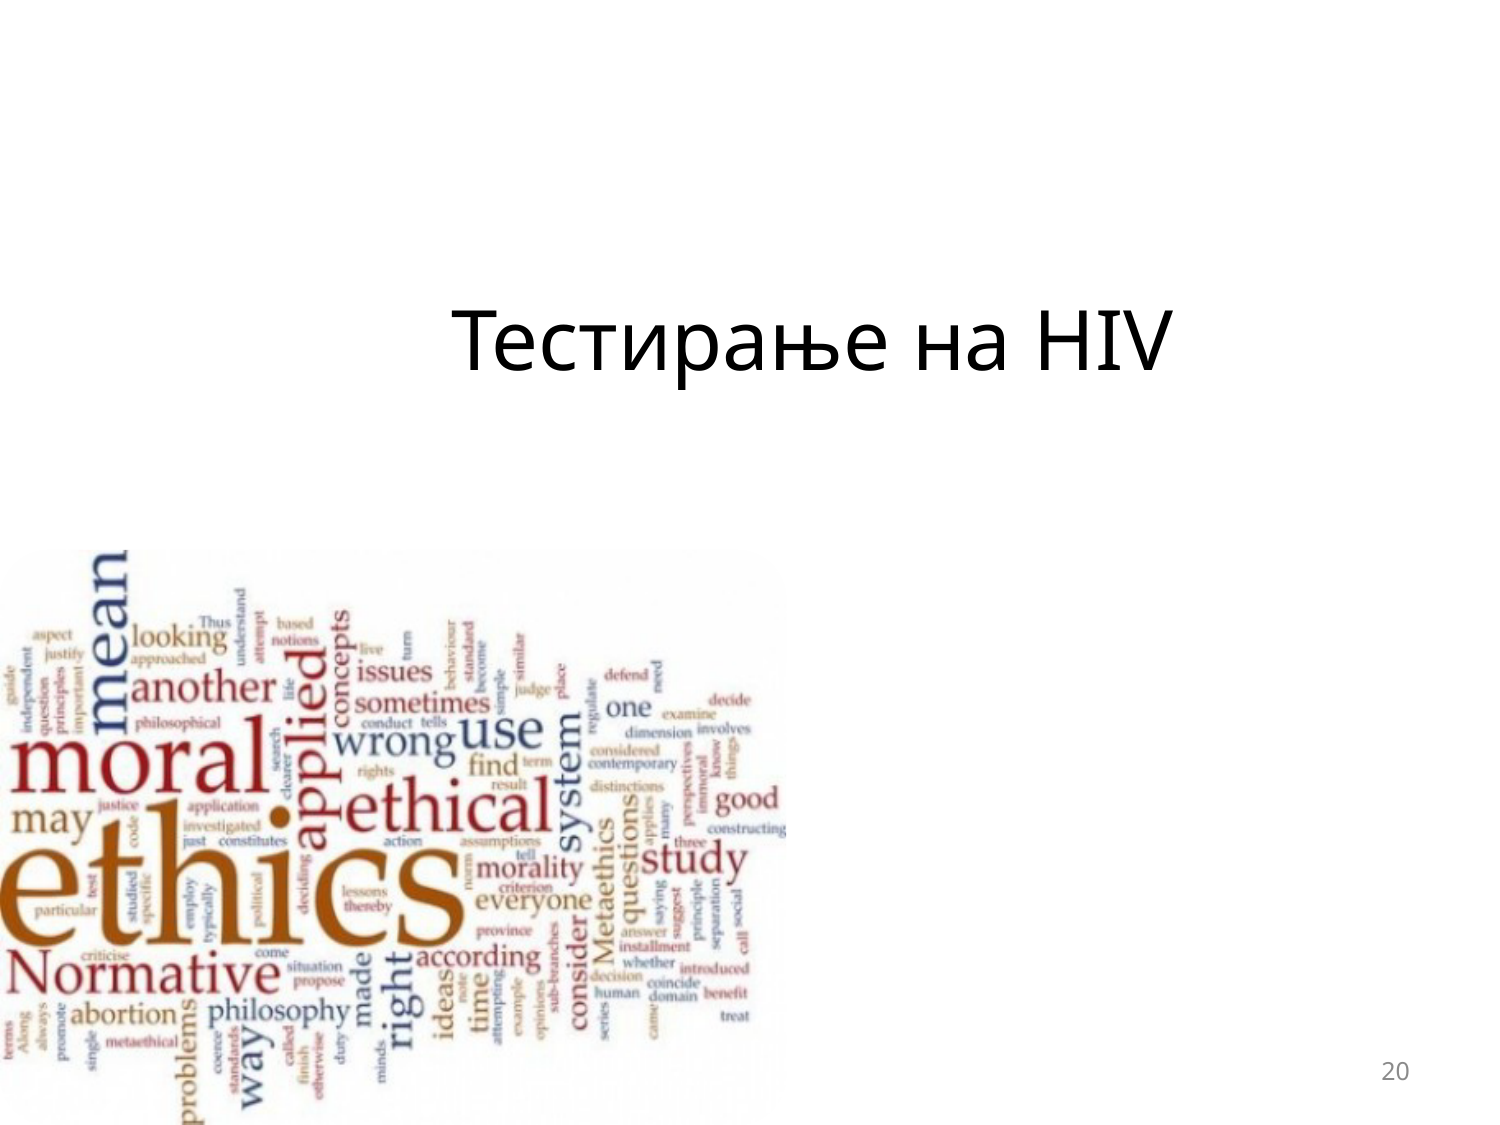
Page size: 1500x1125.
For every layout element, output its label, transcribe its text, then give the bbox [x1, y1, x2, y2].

picture [0, 549, 787, 1125]
text_box Тестирање на HIV [200, 174, 1425, 500]
slide_number 20 [1074, 1042, 1425, 1103]
